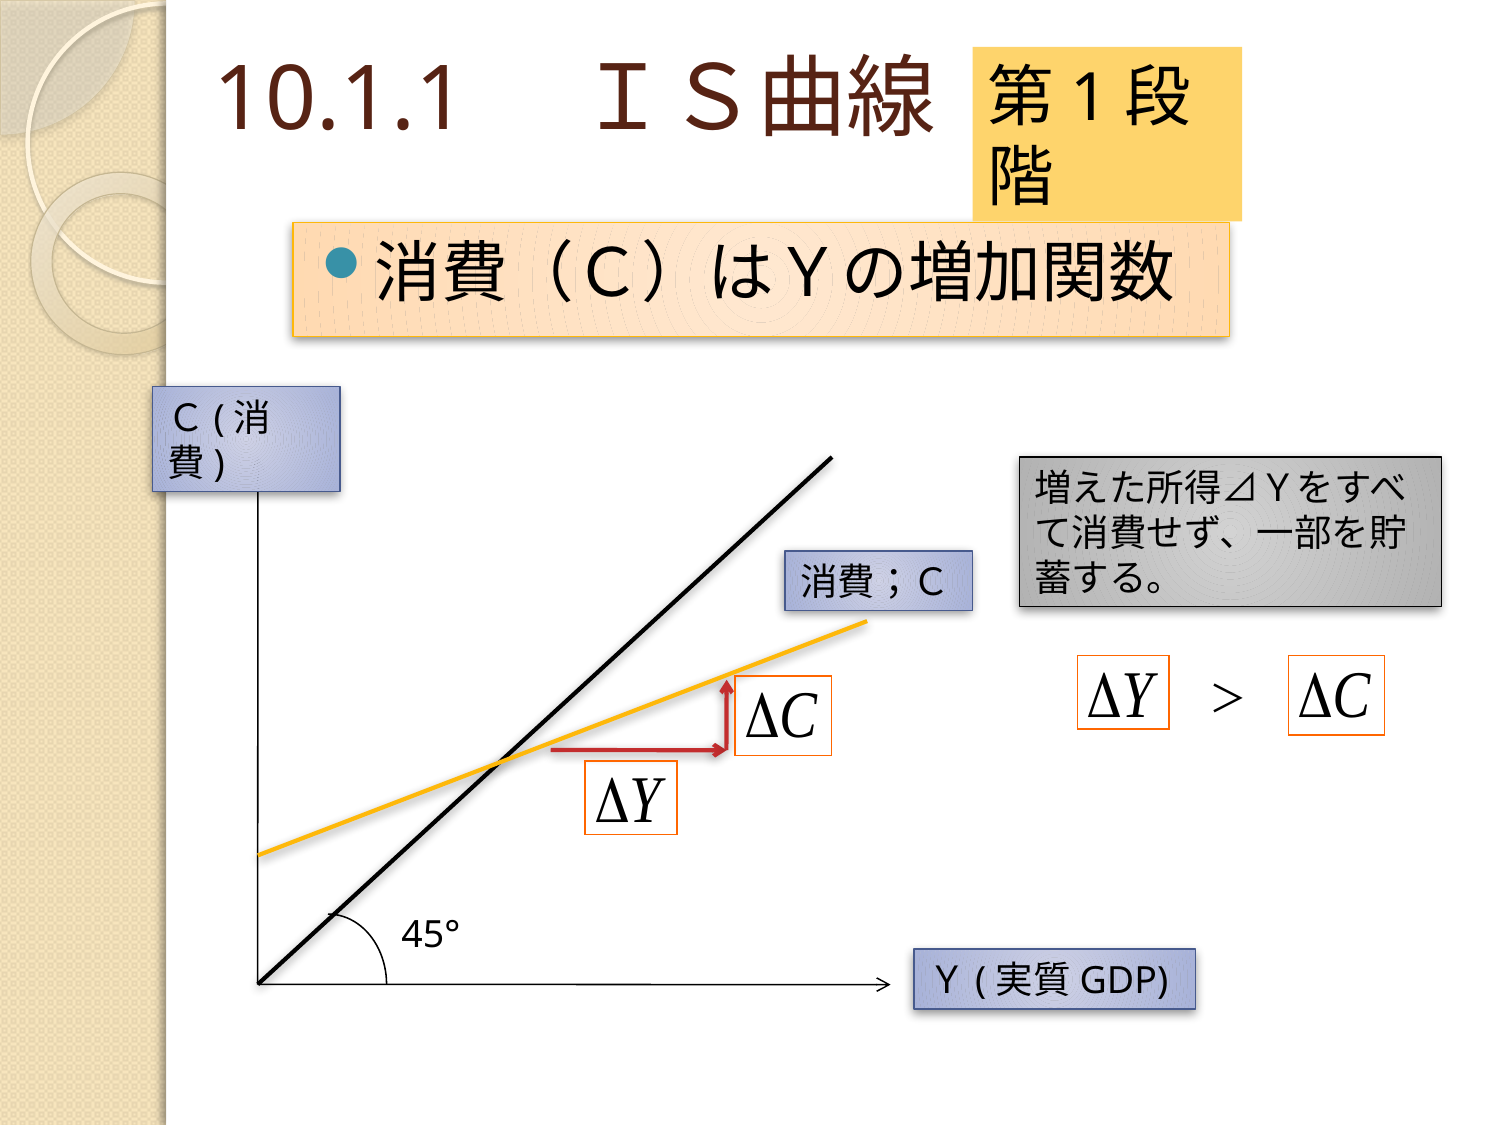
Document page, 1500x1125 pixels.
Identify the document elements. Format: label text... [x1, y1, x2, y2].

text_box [257, 620, 868, 856]
text_box 増えた所得⊿Ｙをすべて消費せず、一部を貯蓄する。 [1019, 456, 1442, 607]
text_box Ｃ(消費) [152, 386, 341, 492]
title 10.1.1 ＩＳ曲線 [199, 0, 1430, 188]
text_box 消費；Ｃ [839, 550, 973, 611]
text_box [1077, 655, 1169, 729]
text_box ＞ [1195, 667, 1266, 728]
list 消費（Ｃ）はＹの増加関数 [292, 222, 1230, 337]
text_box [735, 676, 831, 755]
text_box Ｙ(実質GDP) [913, 948, 1196, 1010]
text_box 第1段階 [972, 46, 1243, 222]
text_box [257, 866, 833, 985]
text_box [585, 761, 677, 835]
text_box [257, 456, 833, 619]
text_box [1288, 656, 1385, 735]
